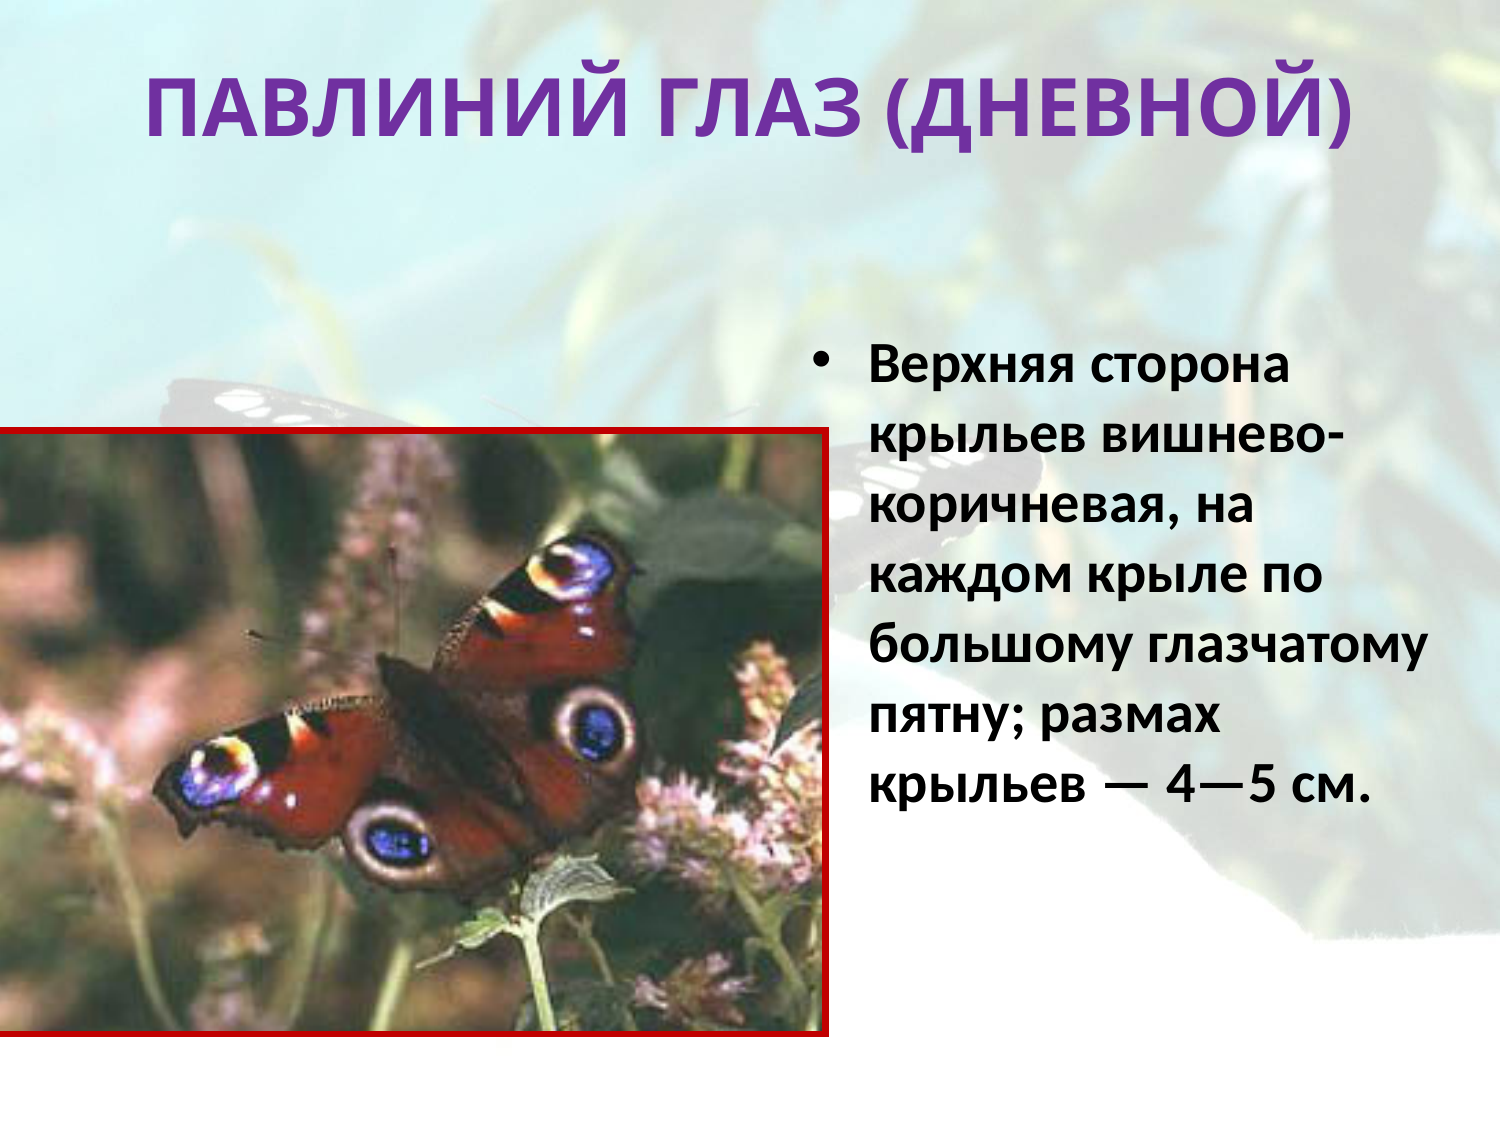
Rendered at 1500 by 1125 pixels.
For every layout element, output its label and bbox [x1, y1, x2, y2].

picture [0, 0, 1500, 1125]
list [0, 433, 823, 1032]
